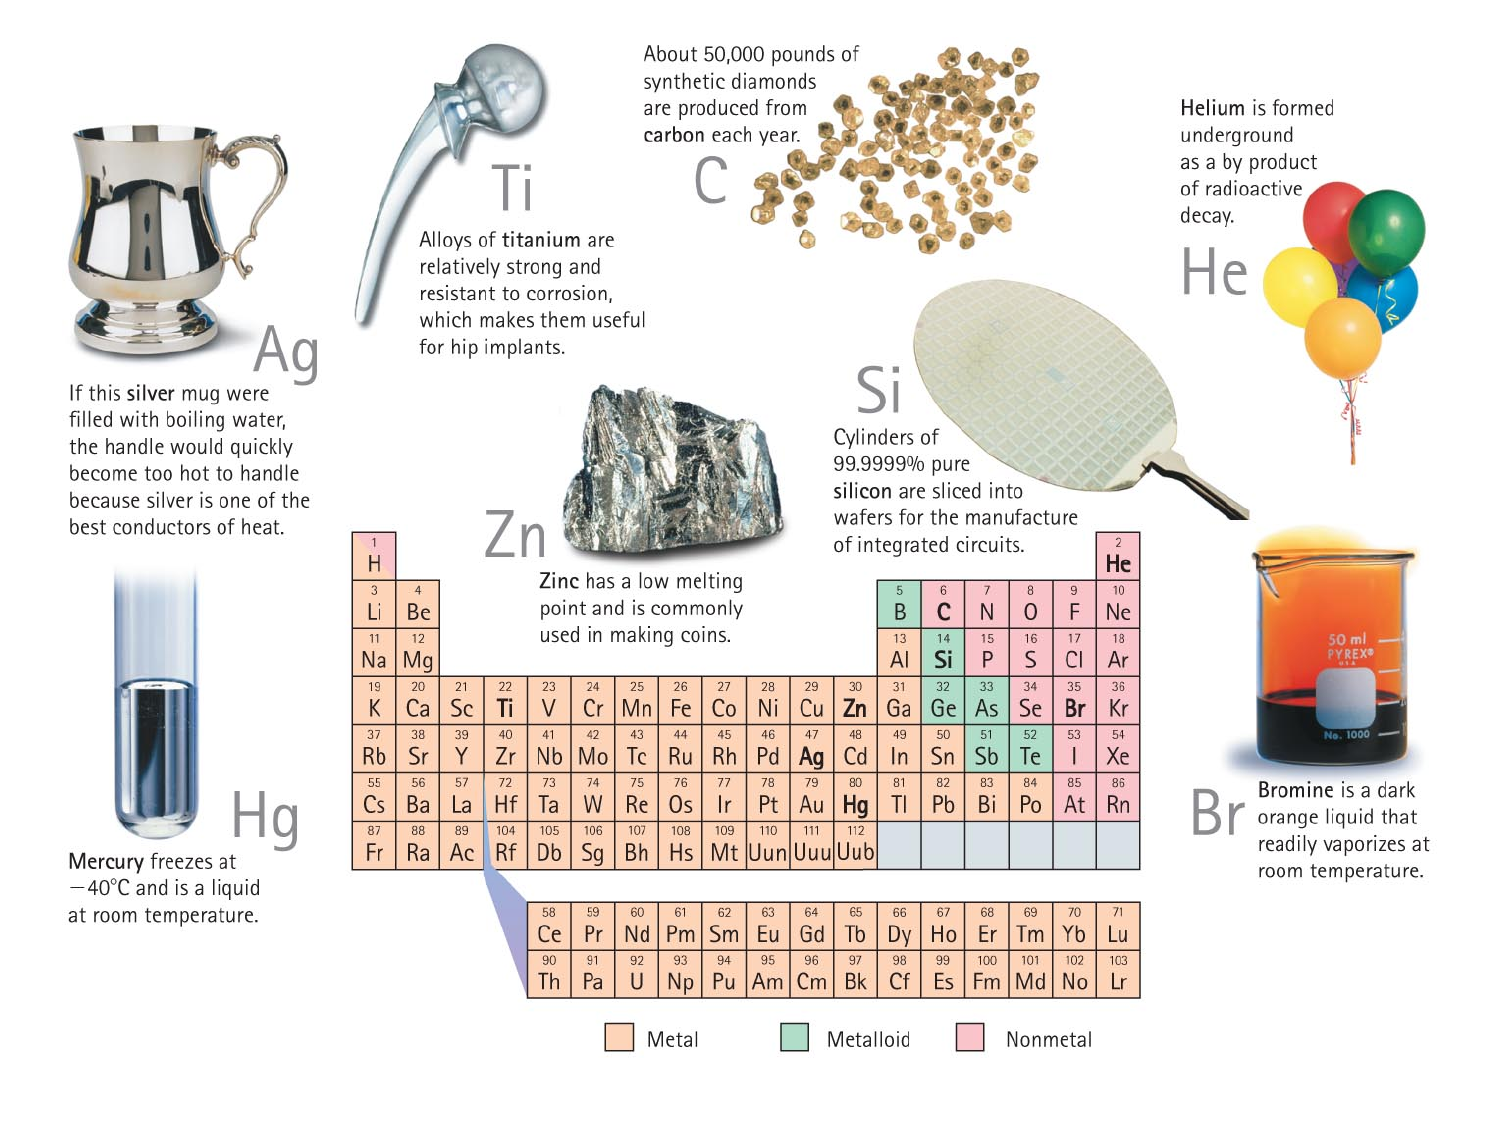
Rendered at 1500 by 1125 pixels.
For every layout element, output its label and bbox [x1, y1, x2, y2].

picture [62, 37, 1438, 1058]
